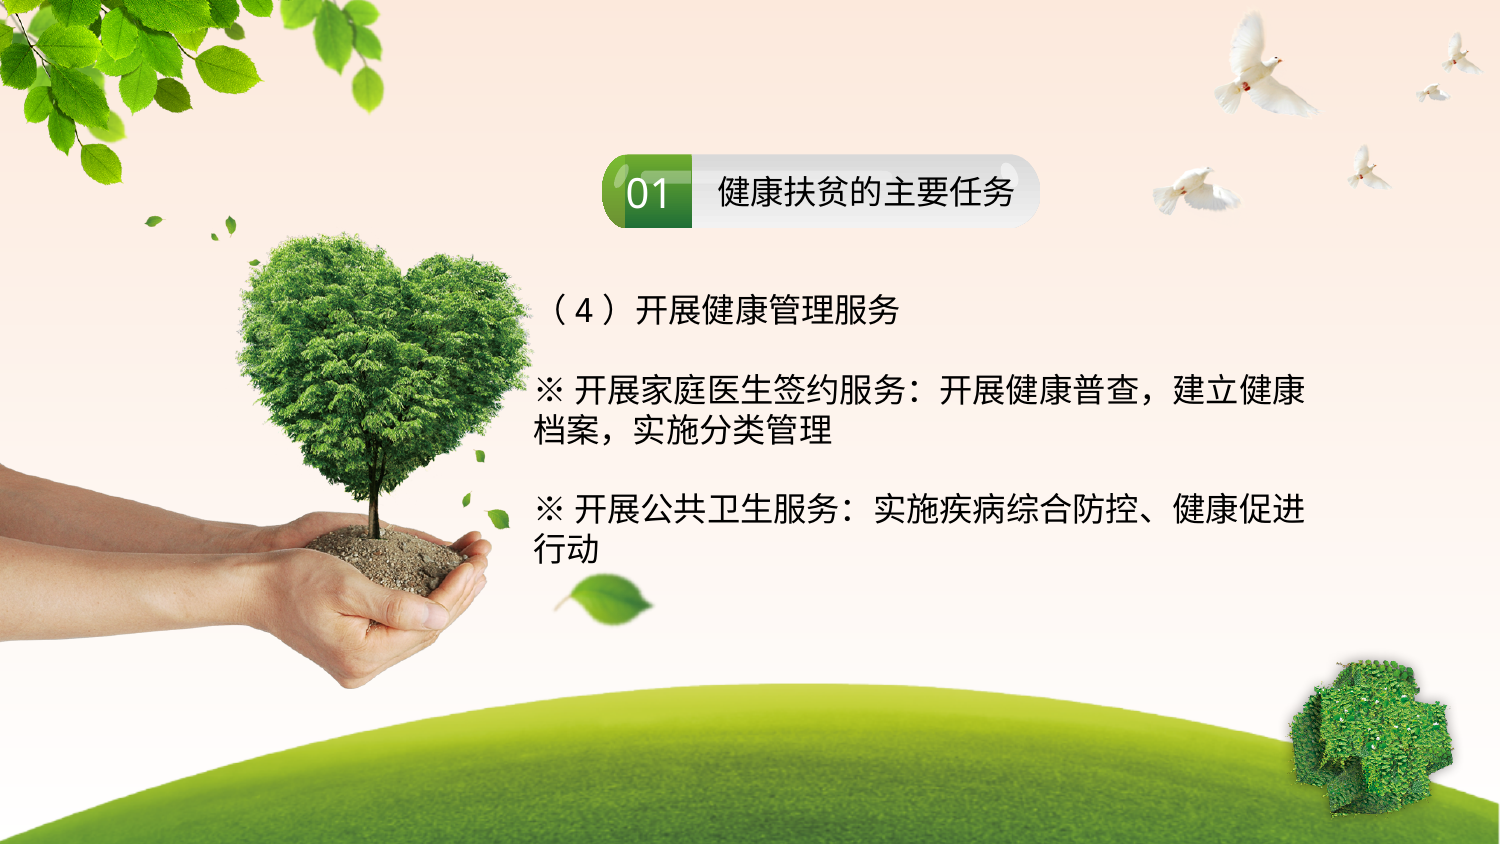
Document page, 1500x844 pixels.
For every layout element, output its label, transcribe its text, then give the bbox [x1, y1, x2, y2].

text_box （4）开展健康管理服务 ※开展家庭医生签约服务：开展健康普查，建立健康档案，实施分类管理 ※开展公共卫生服务：实施疾病综合防控、健康促进行动 [518, 281, 1330, 576]
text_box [601, 154, 1041, 229]
picture [1128, 0, 1500, 284]
picture [0, 0, 1500, 844]
